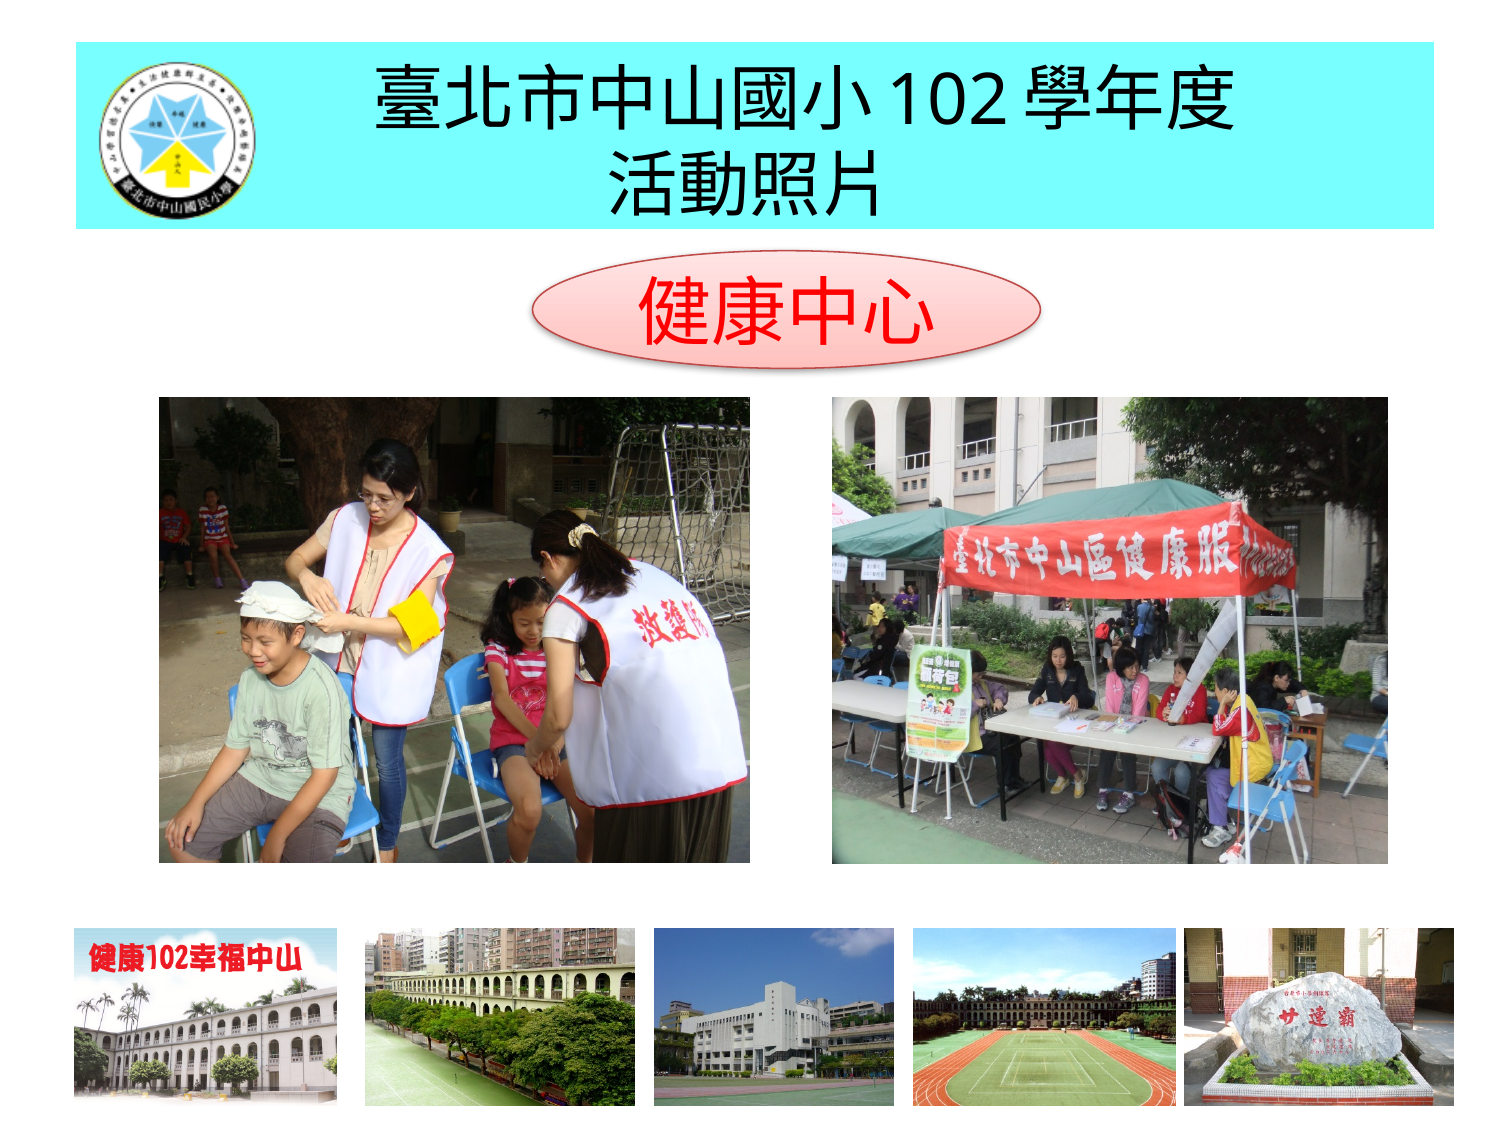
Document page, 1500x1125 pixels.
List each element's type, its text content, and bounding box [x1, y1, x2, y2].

text_box 健康中心 [531, 249, 1042, 370]
title 臺北市中山國小102學年度 活動照片 [75, 45, 1425, 233]
picture [832, 396, 1389, 865]
picture [1184, 928, 1454, 1106]
picture [913, 928, 1176, 1106]
picture [654, 928, 894, 1106]
picture [365, 928, 635, 1106]
picture [74, 928, 337, 1106]
picture [76, 42, 1434, 229]
picture [159, 396, 751, 863]
